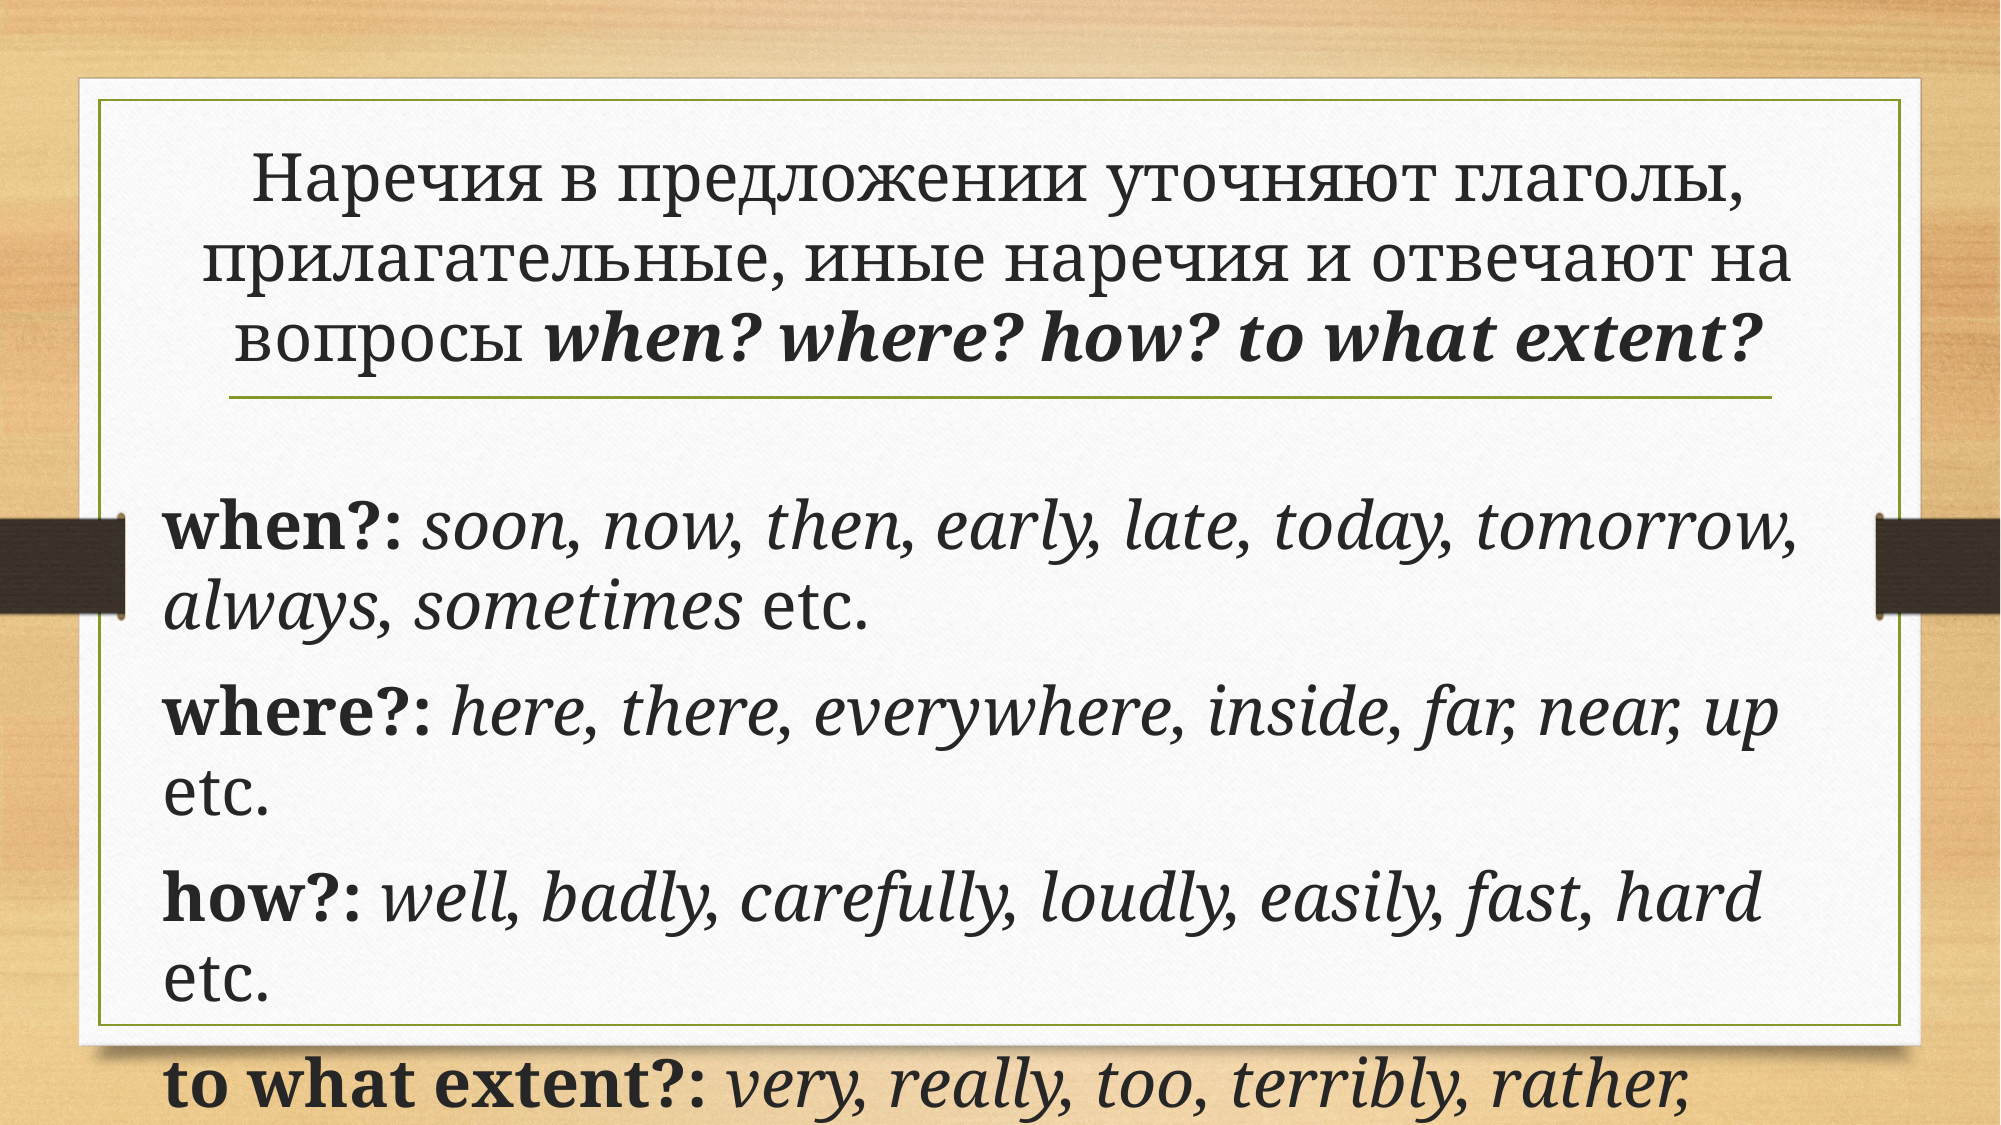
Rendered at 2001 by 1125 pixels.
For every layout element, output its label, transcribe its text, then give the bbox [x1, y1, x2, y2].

picture [0, 0, 2001, 1125]
list Наречия в предложении уточняют глаголы, прилагательные, иные наречия и отвечают на вопросы when? where? how? to what extent? when?: soon, now, then, early, late, today, tomorrow, always, sometimes etc. where?: here, there, everywhere, inside, far, near, up etc. how?: well, badly, carefully, loudly, easily, fast, hard etc. to what extent?: very, really, too, terribly, rather, fairly, quite etc. [147, 127, 1850, 1041]
